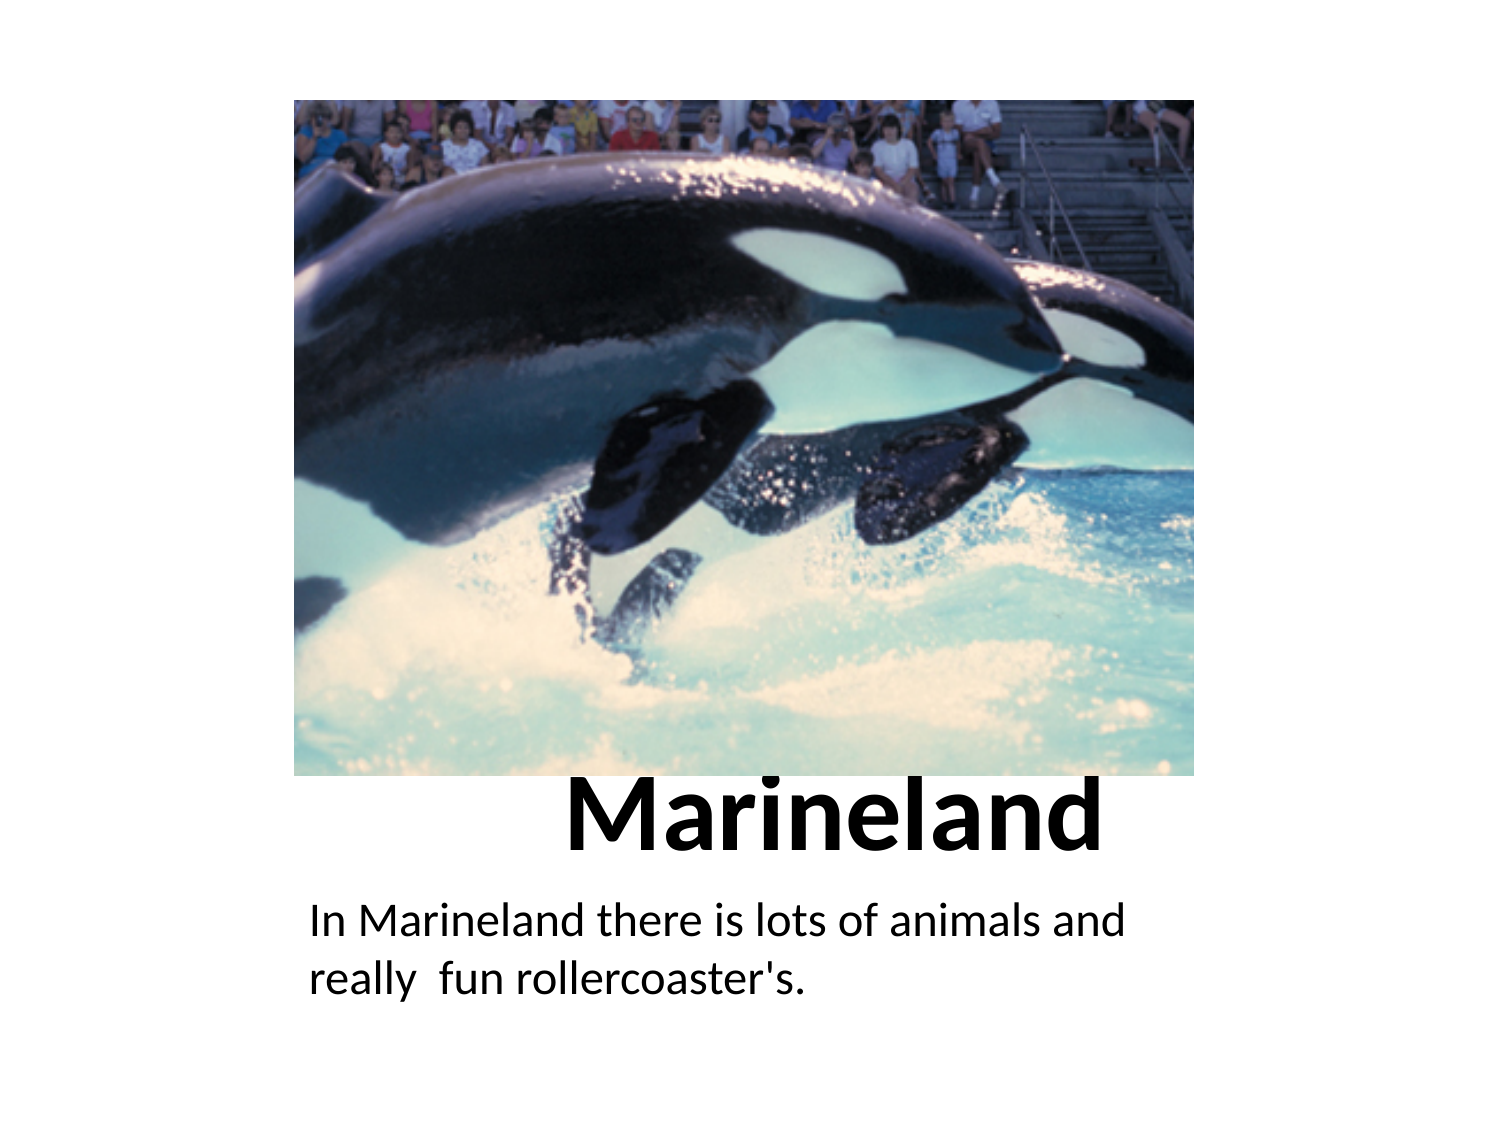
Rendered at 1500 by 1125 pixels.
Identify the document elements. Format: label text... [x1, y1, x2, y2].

list In Marineland there is lots of animals and really fun rollercoaster's. [294, 880, 1194, 1013]
title Marineland [294, 787, 1194, 880]
picture [293, 100, 1195, 776]
